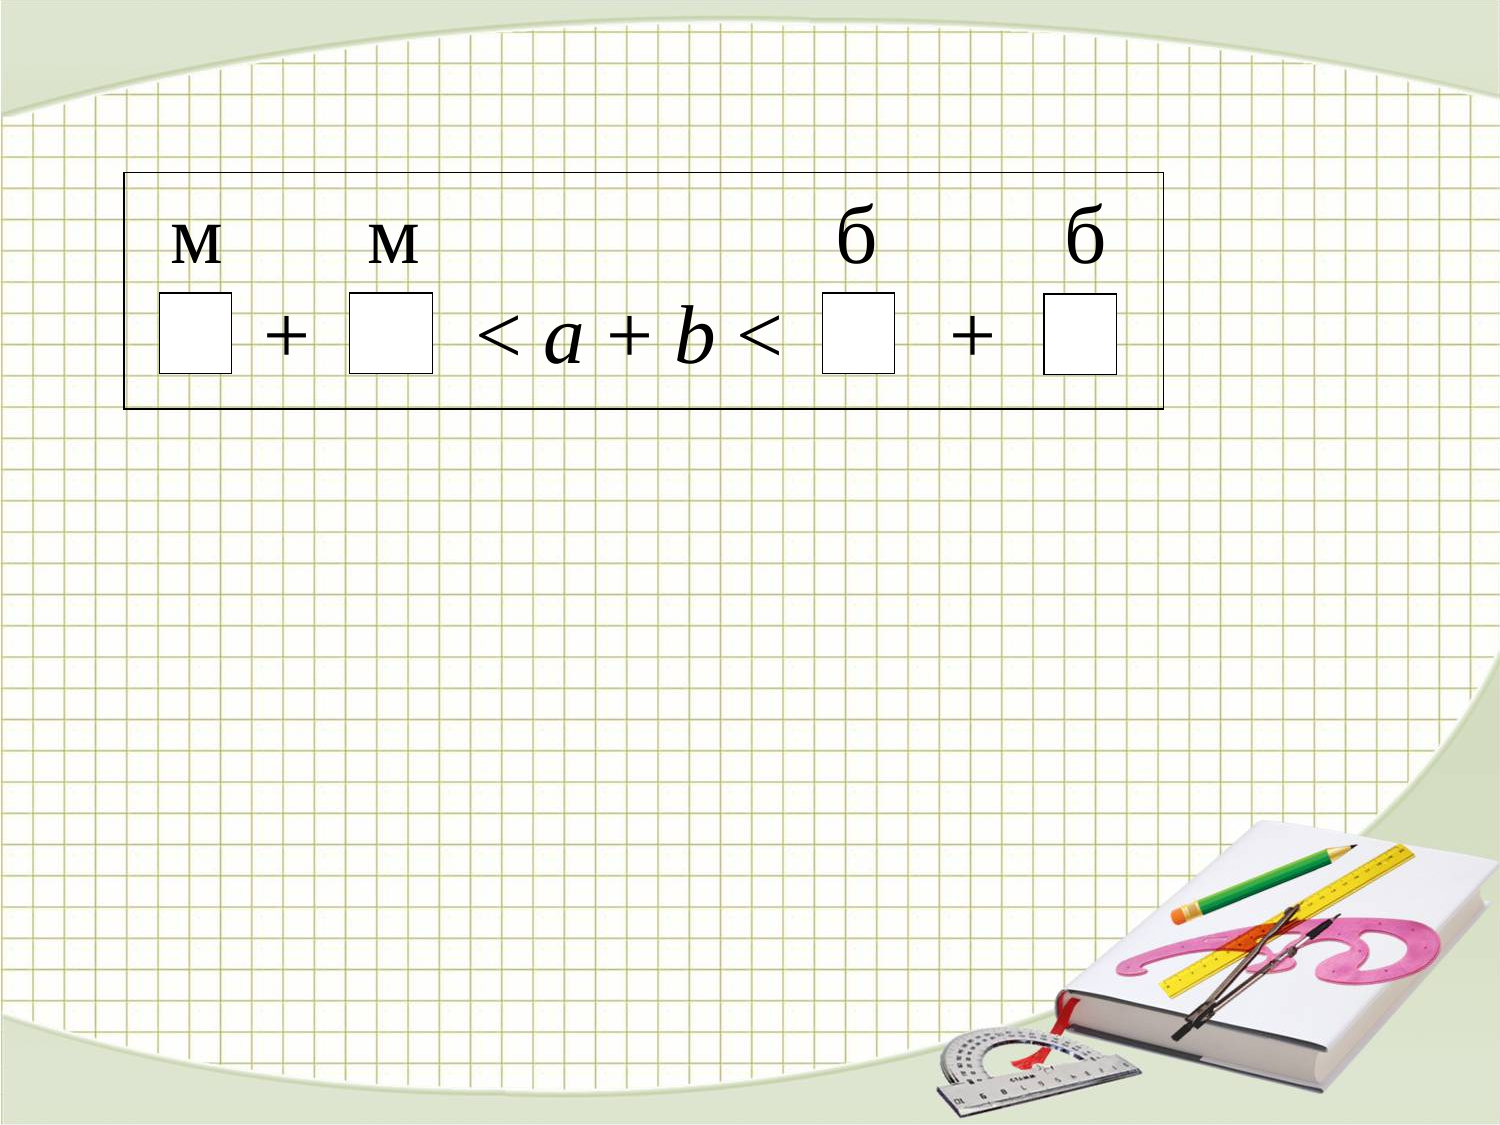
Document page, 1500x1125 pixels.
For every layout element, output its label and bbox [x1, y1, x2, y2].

picture [0, 0, 1500, 1125]
text_box [123, 172, 1164, 410]
